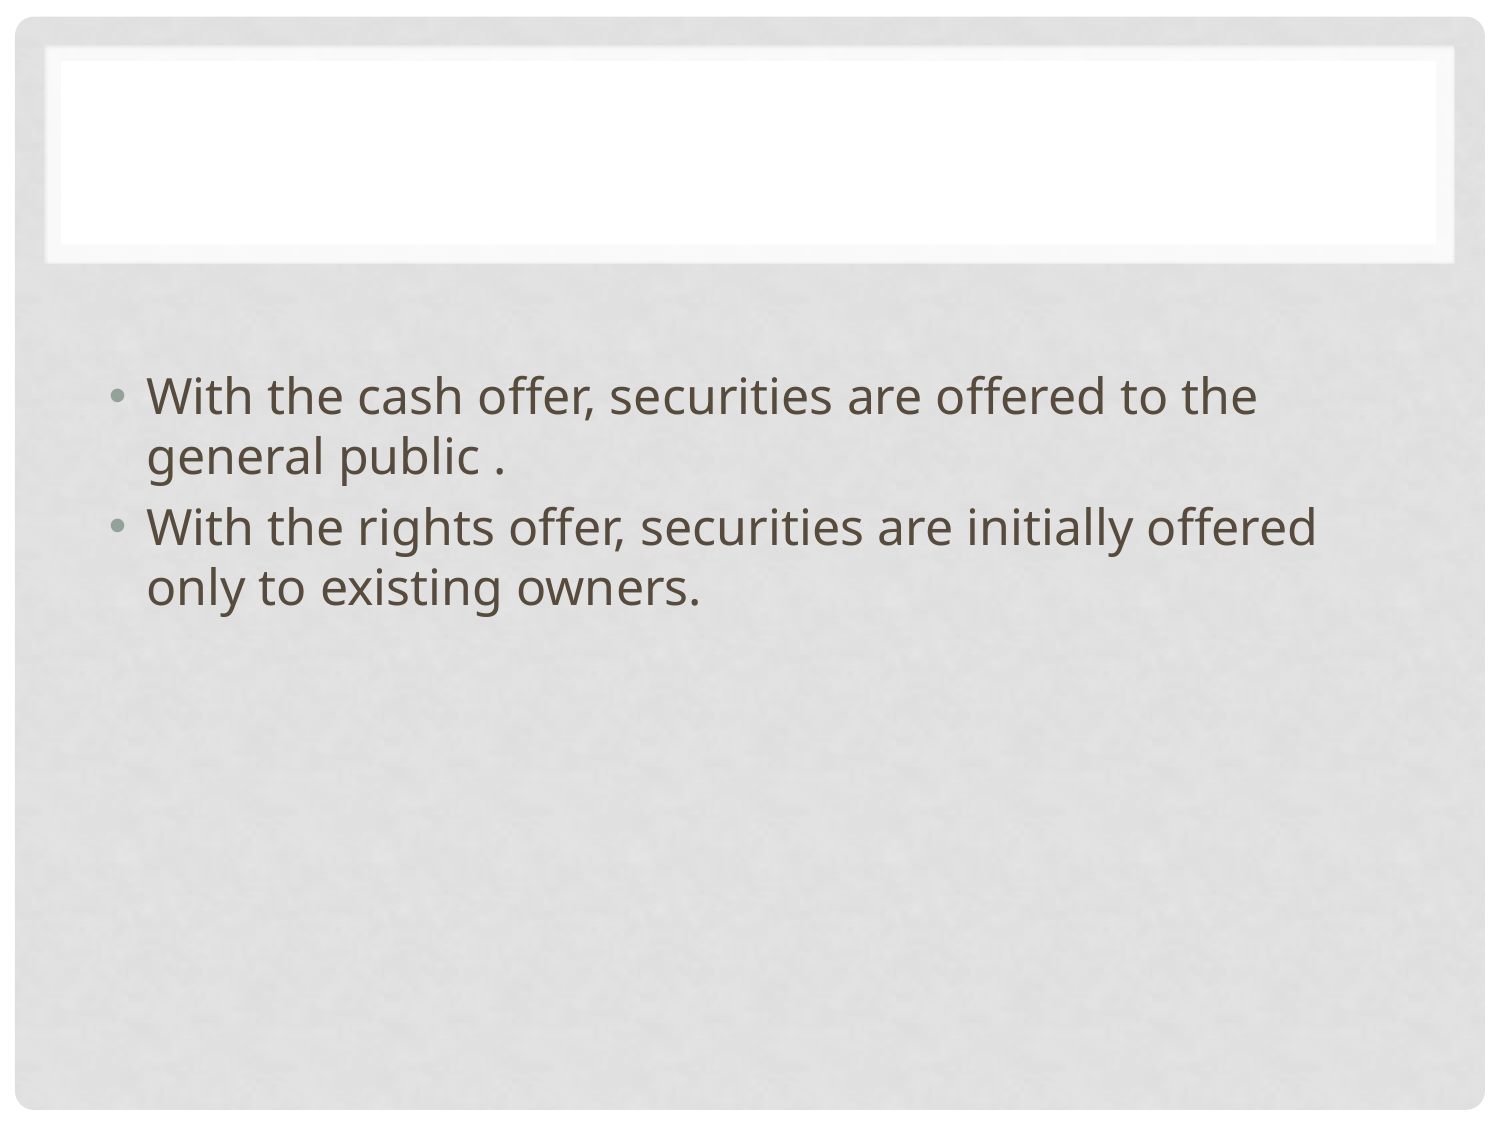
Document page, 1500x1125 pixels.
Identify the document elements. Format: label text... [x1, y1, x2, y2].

list With the cash offer, securities are offered to the general public . With the rights offer, securities are initially offered only to existing owners. [75, 287, 1425, 1005]
